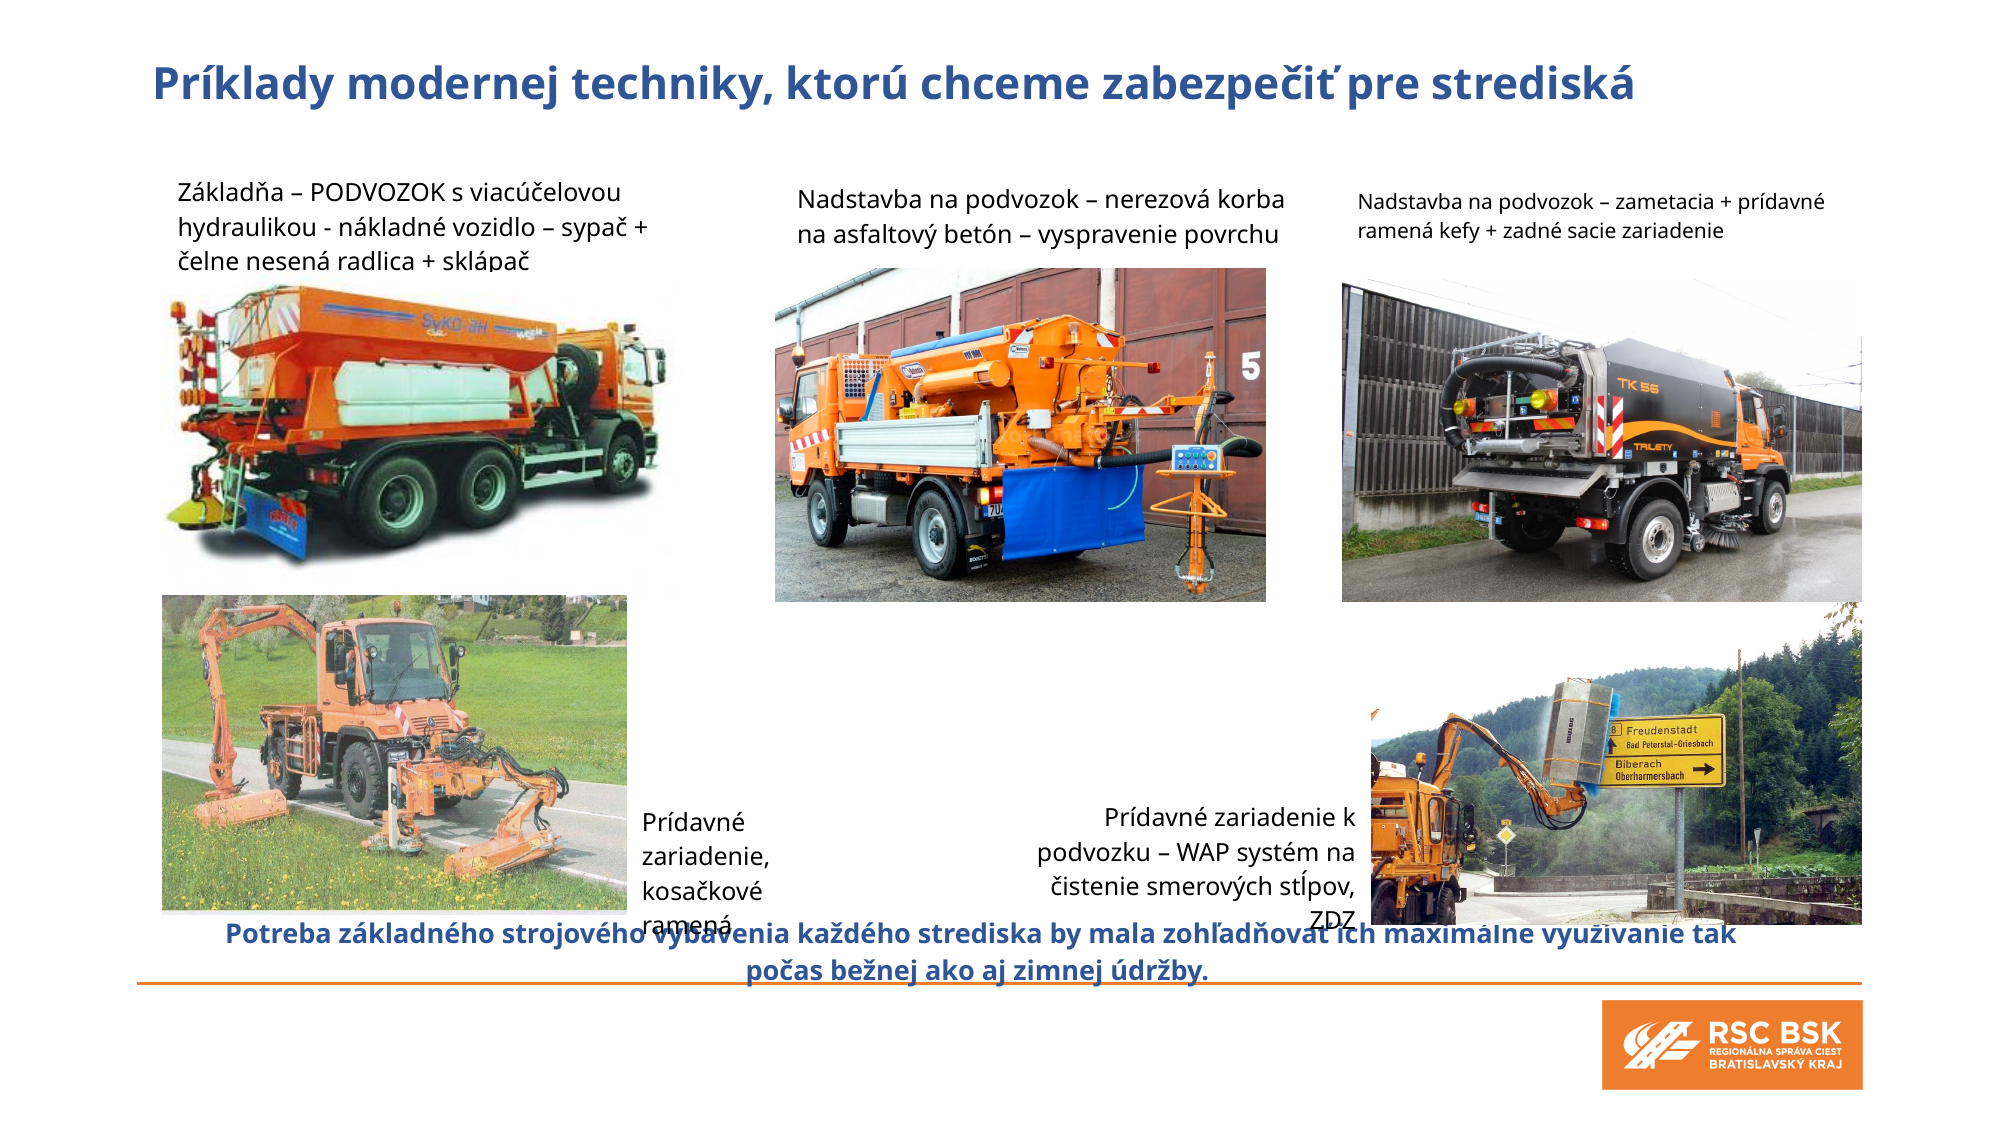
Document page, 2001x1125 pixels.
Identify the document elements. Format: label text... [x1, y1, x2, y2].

text_box Potreba základného strojového vybavenia každého strediska by mala zohľadňovať ich maximálne využívanie tak počas bežnej ako aj zimnej údržby. [179, 923, 1783, 975]
picture [1342, 279, 1862, 926]
text_box Prídavné zariadenie k podvozku – WAP systém na čistenie smerových stĺpov, ZDZ [990, 816, 1371, 915]
text_box Nadstavba na podvozok – nerezová korba na asfaltový betón – vyspravenie povrchu [782, 169, 1318, 259]
text_box Základňa – PODVOZOK s viacúčelovou hydraulikou - nákladné vozidlo – sypač + čelne nesená radlica + sklápač [162, 179, 714, 269]
picture [162, 272, 682, 916]
text_box Nadstavba na podvozok – zametacia + prídavné ramená kefy + zadné sacie zariadenie [1342, 169, 1862, 259]
picture [775, 268, 1266, 603]
text_box Prídavné zariadenie, kosačkové ramená [627, 826, 870, 916]
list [1602, 1000, 1863, 1091]
text_box Príklady modernej techniky, ktorú chceme zabezpečiť pre strediská [137, 40, 1863, 130]
